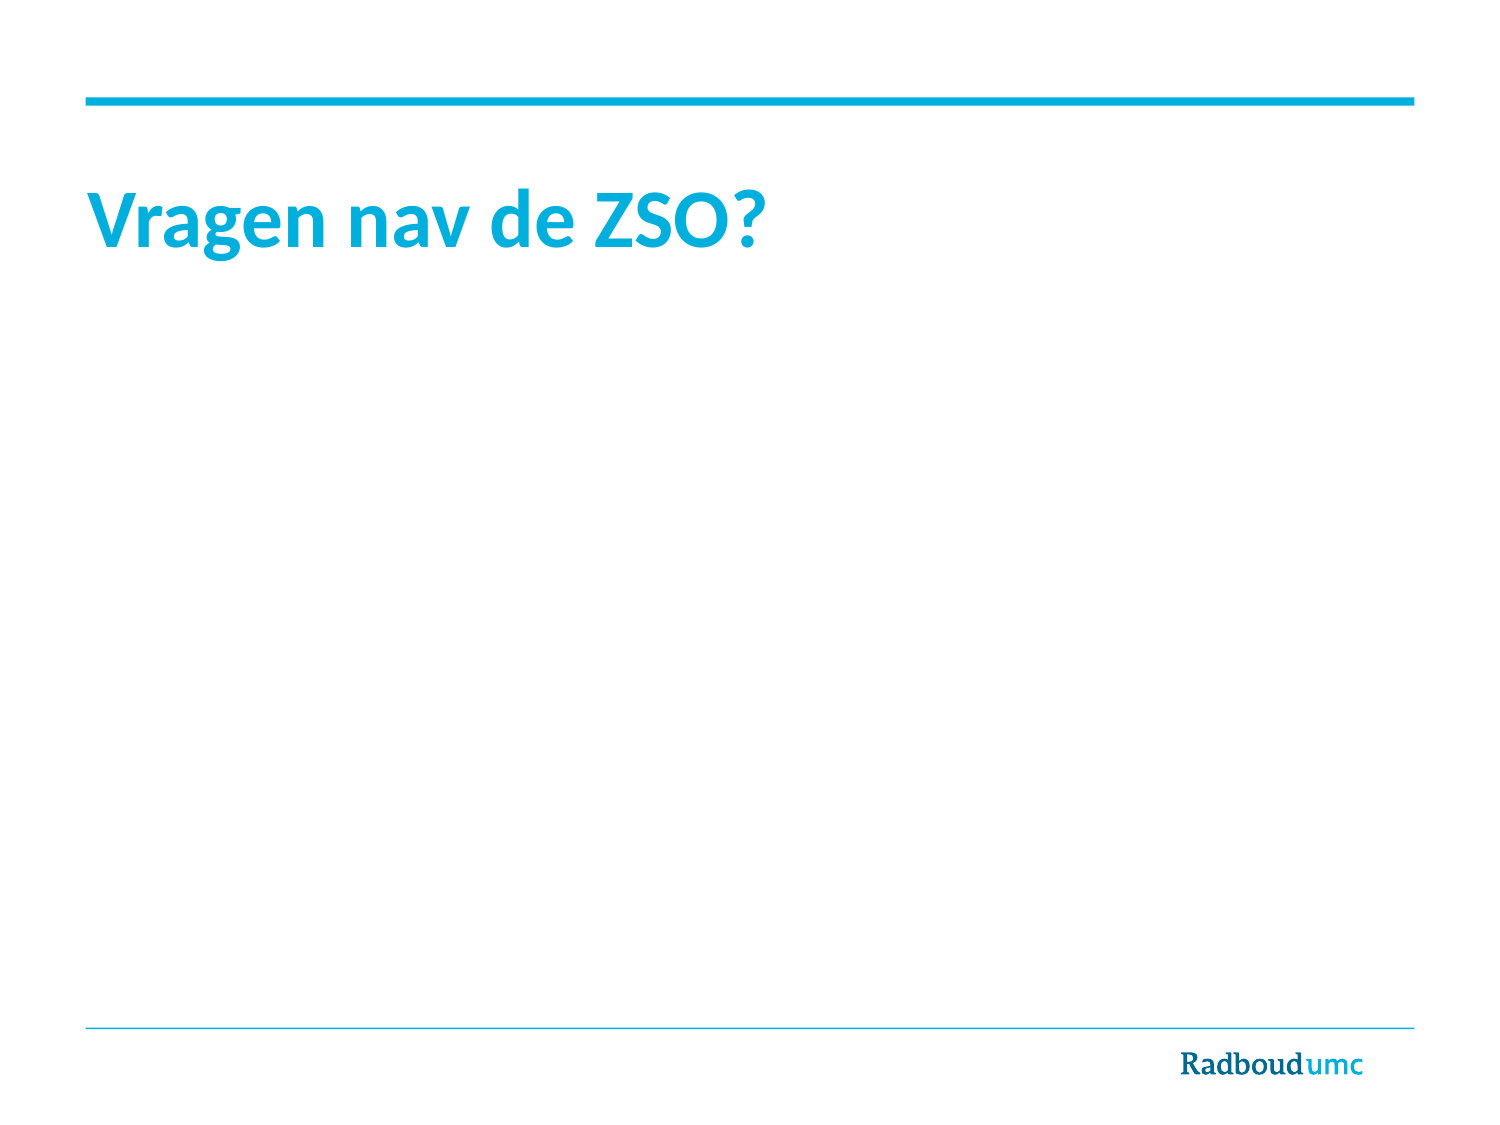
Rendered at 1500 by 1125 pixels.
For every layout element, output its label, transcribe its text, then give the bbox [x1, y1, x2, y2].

title Vragen nav de ZSO? [87, 219, 1417, 308]
